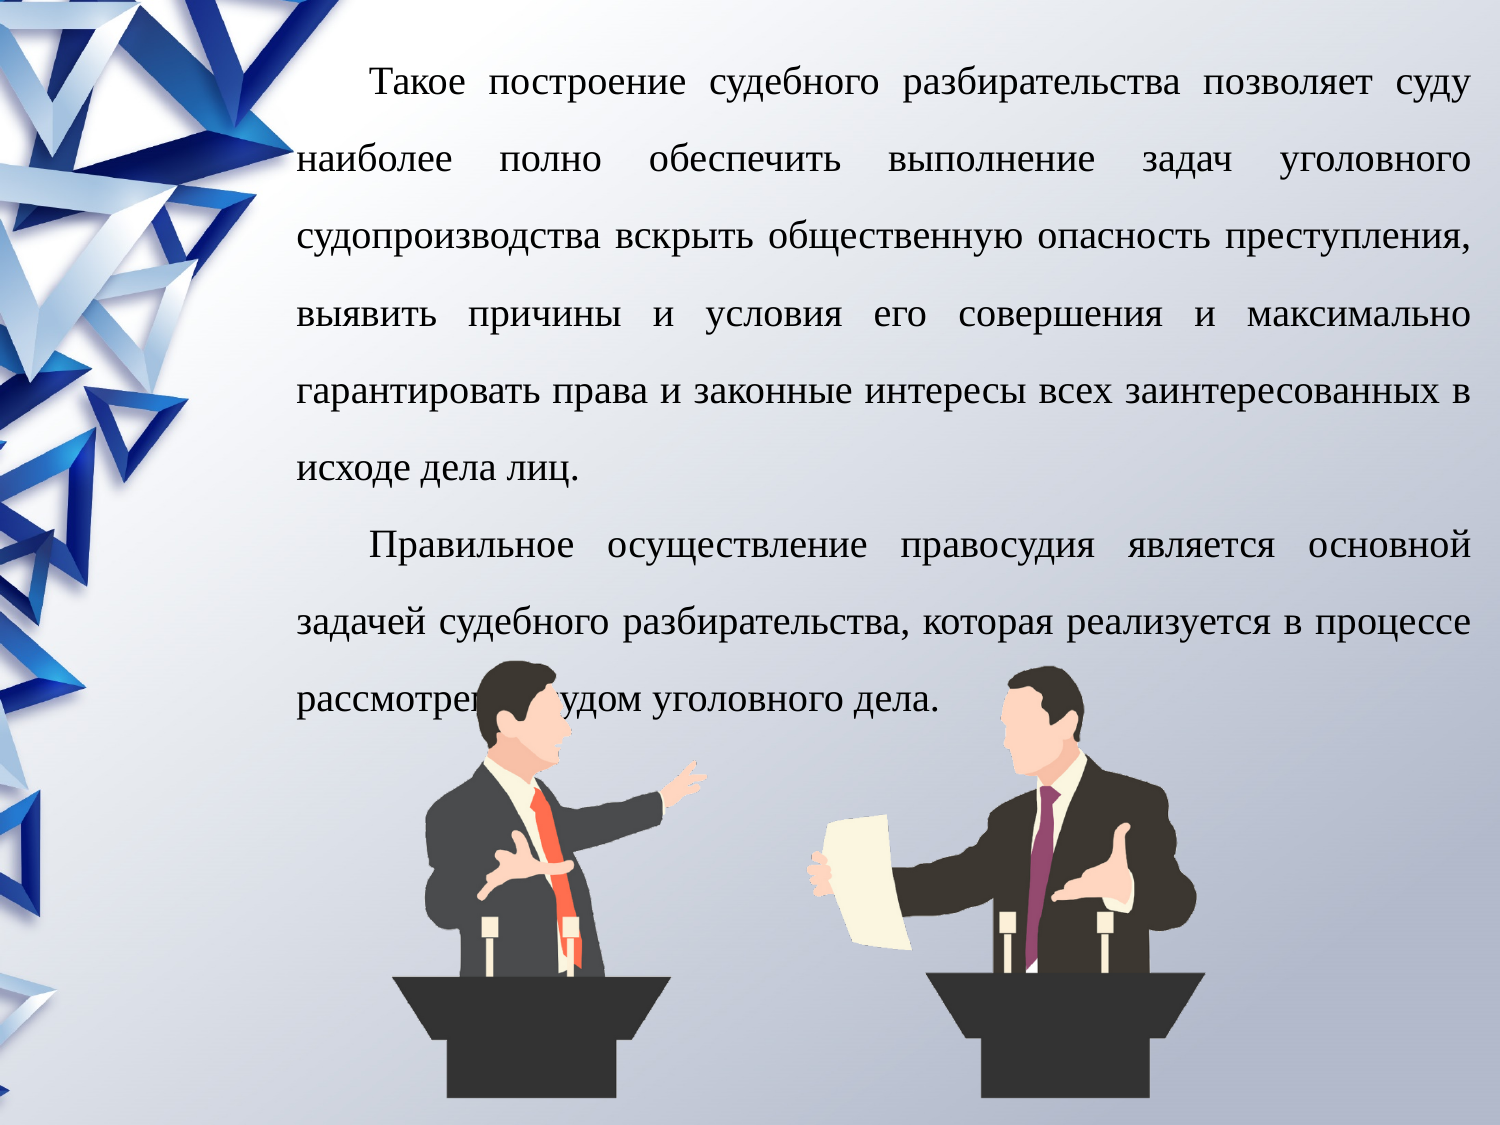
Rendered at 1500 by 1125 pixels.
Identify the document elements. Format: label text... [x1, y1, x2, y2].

list Такое построение судебного разбирательства позволяет суду наиболее полно обеспечить выполнение задач уголовного судопроизводства вскрыть общественную опасность преступления, выявить причины и условия его совершения и максимально гарантировать права и законные интересы всех заинтересованных в исходе дела лиц. Правильное осуществление правосудия является основной задачей судебного разбирательства, которая реализуется в процессе рассмотрения судом уголовного дела. [281, 18, 1487, 732]
picture [0, 0, 1500, 1125]
